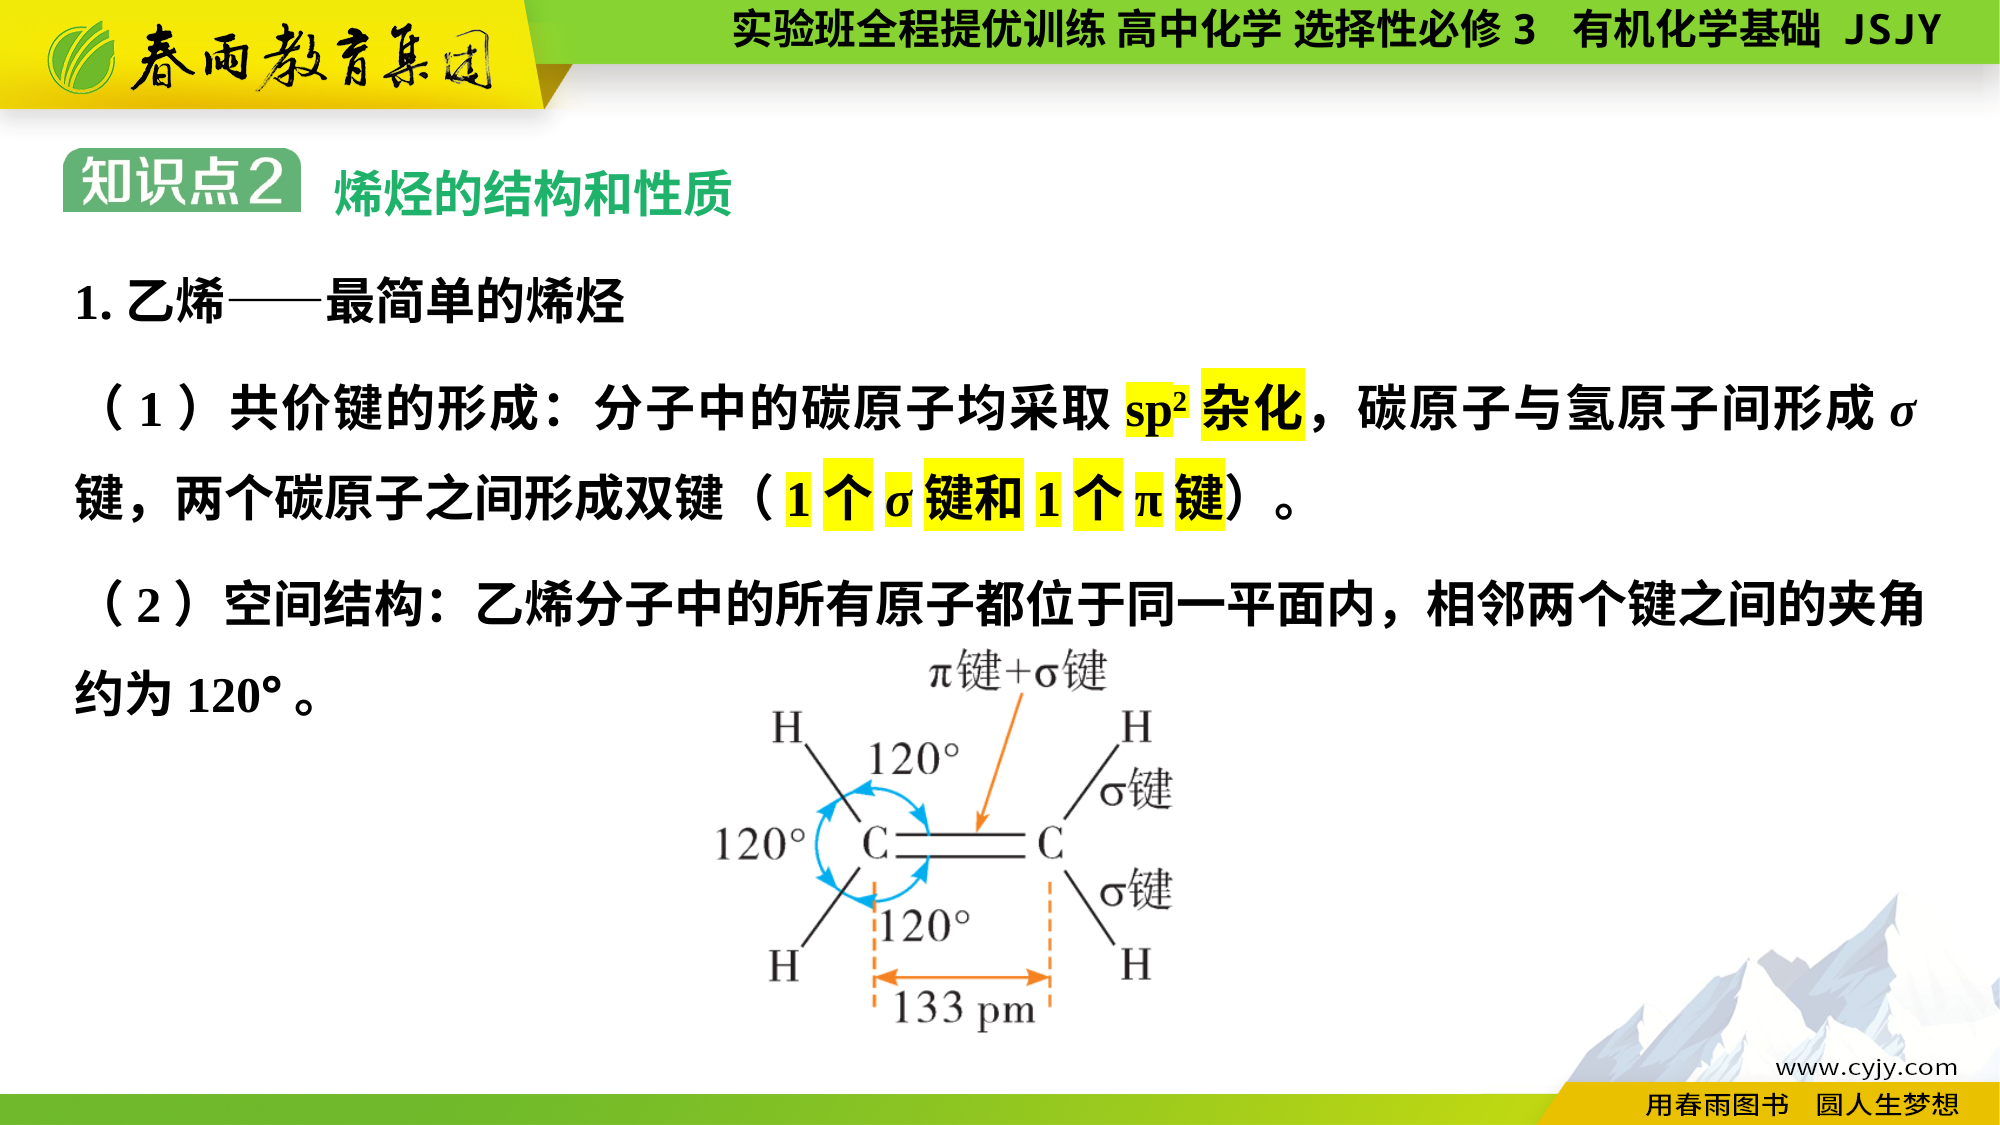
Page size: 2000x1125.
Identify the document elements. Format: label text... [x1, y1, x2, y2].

list 烯烃的结构和性质 1.乙烯——最简单的烯烃 （1）共价键的形成：分子中的碳原子均采取sp2杂化，碳原子与氢原子间形成σ键，两个碳原子之间形成双键（1个σ键和1个π键）。 （2）空间结构：乙烯分子中的所有原子都位于同一平面内，相邻两个键之间的夹角约为120°。 [59, 125, 1944, 737]
picture [0, 0, 2000, 1125]
